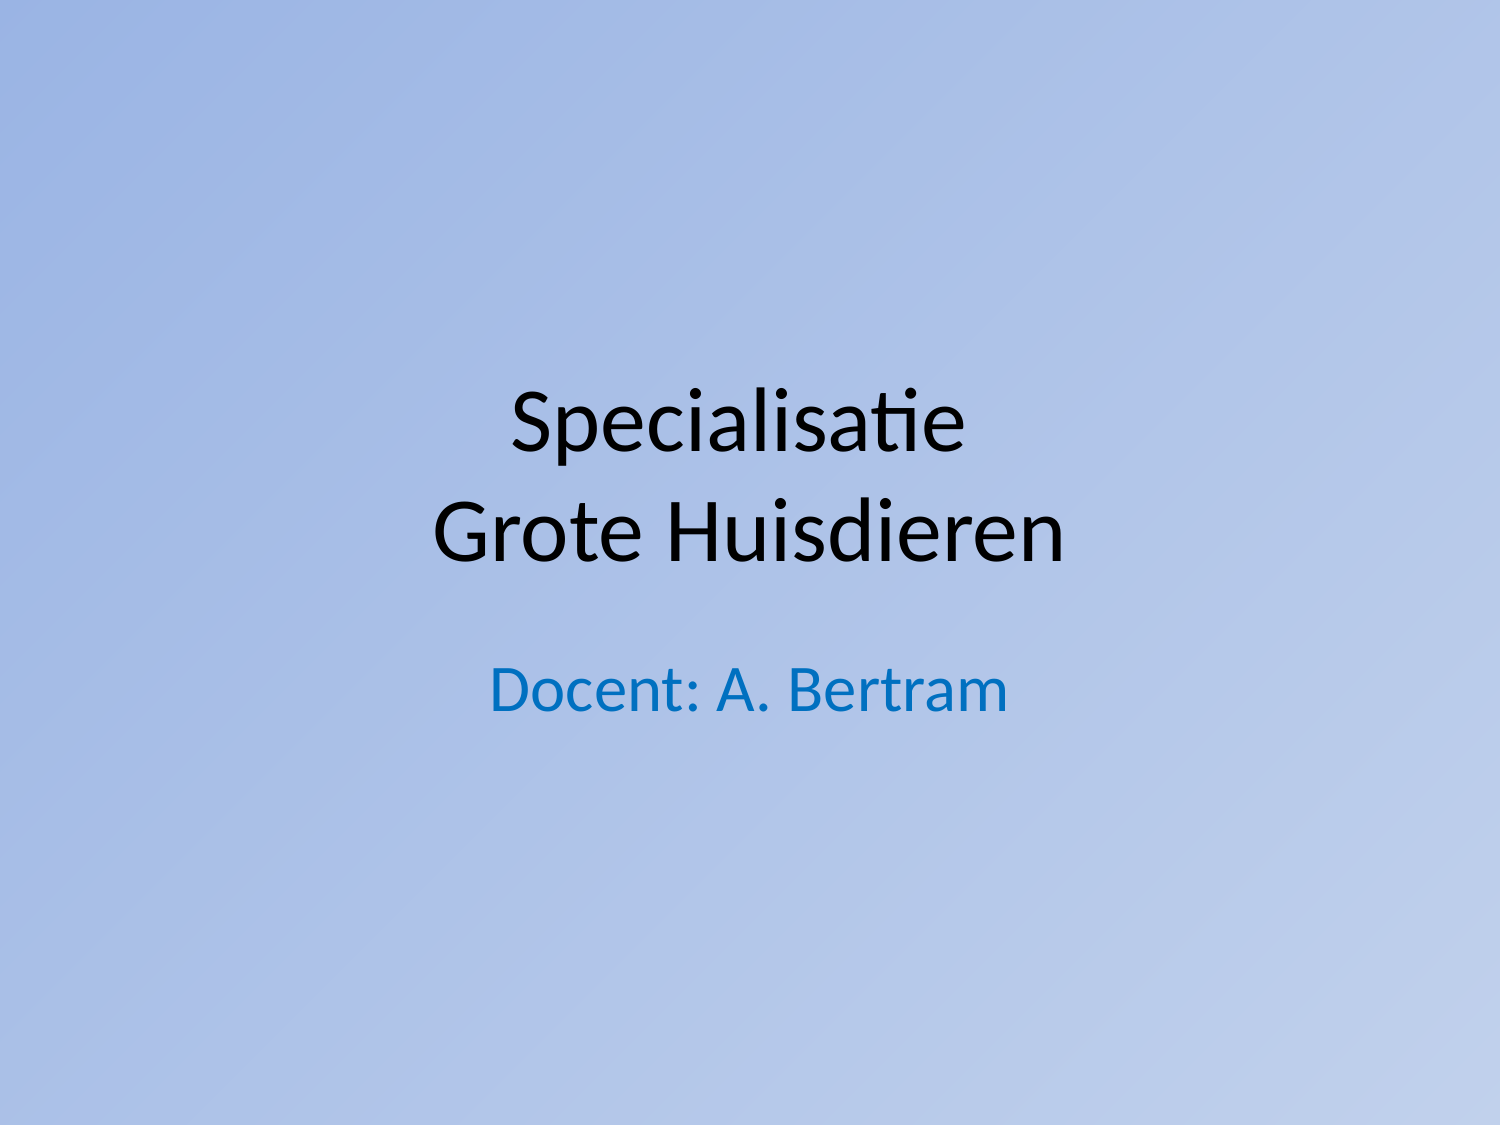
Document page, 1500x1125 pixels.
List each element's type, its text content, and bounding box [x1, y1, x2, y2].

subtitle Docent: A. Bertram [225, 637, 1275, 925]
title Specialisatie Grote Huisdieren [112, 349, 1388, 591]
